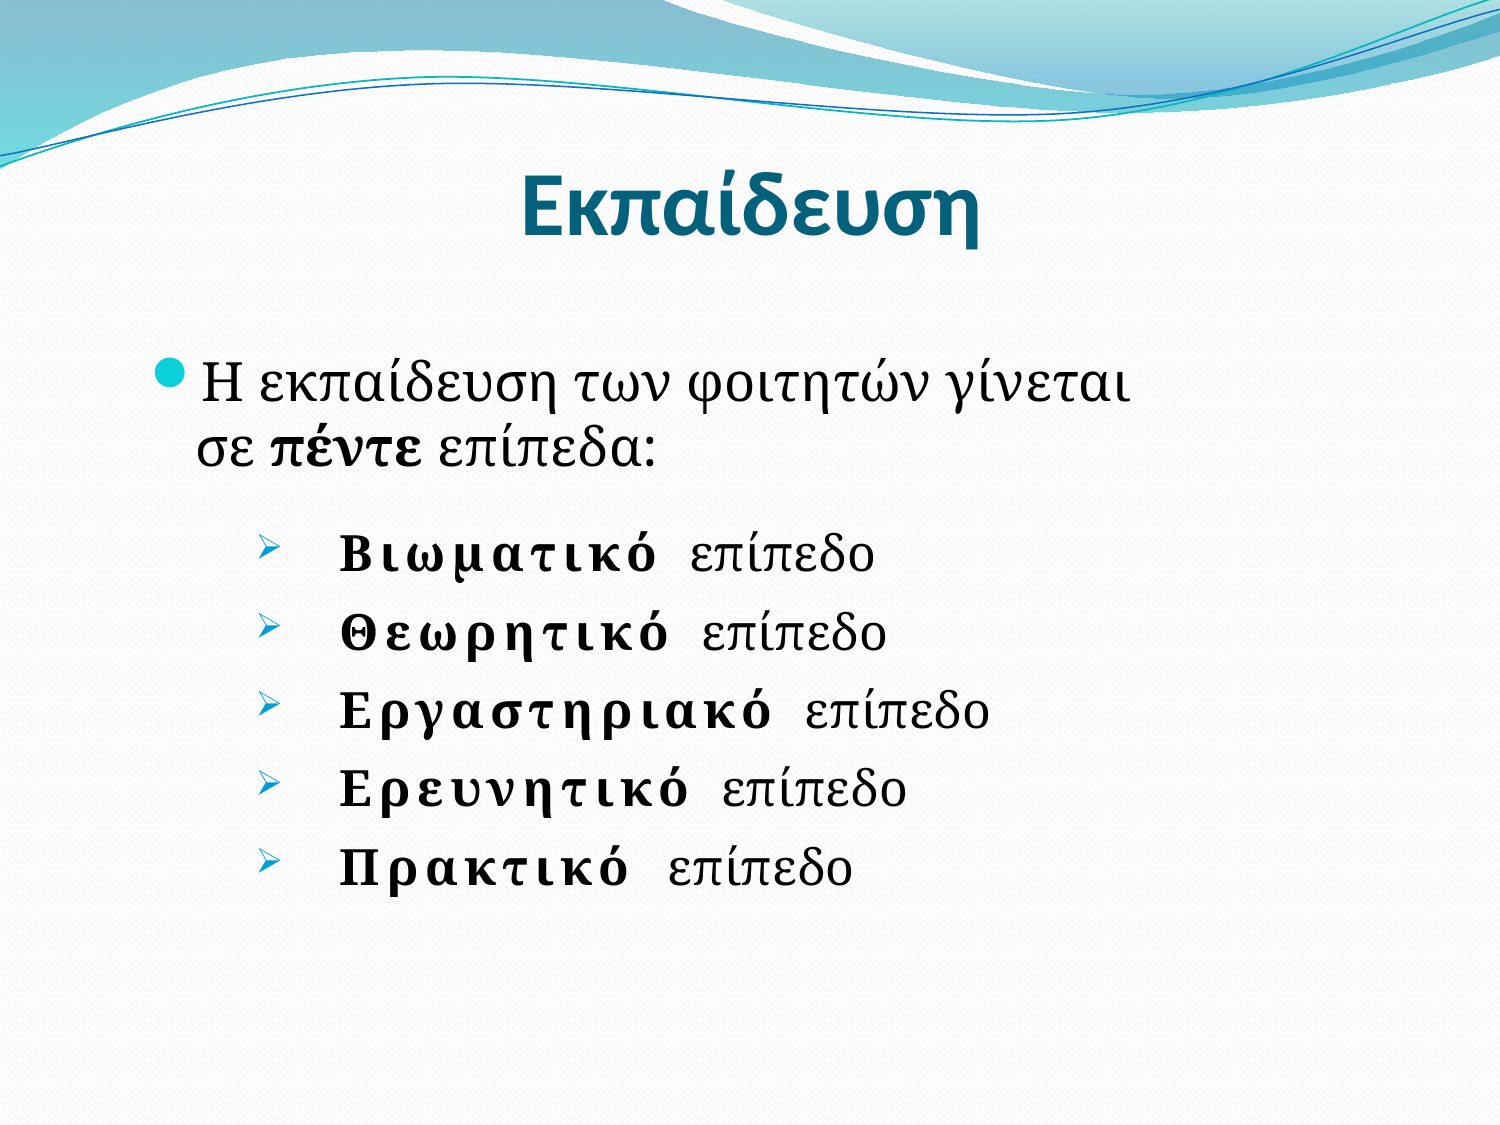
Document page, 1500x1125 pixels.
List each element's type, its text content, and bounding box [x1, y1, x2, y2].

title Εκπαίδευση [76, 113, 1427, 255]
list Η εκπαίδευση των φοιτητών γίνεται σε πέντε επίπεδα: Βιωματικό επίπεδο Θεωρητικό επίπεδο Εργαστηριακό επίπεδο Ερευνητικό επίπεδο Πρακτικό επίπεδο [135, 339, 1189, 1012]
